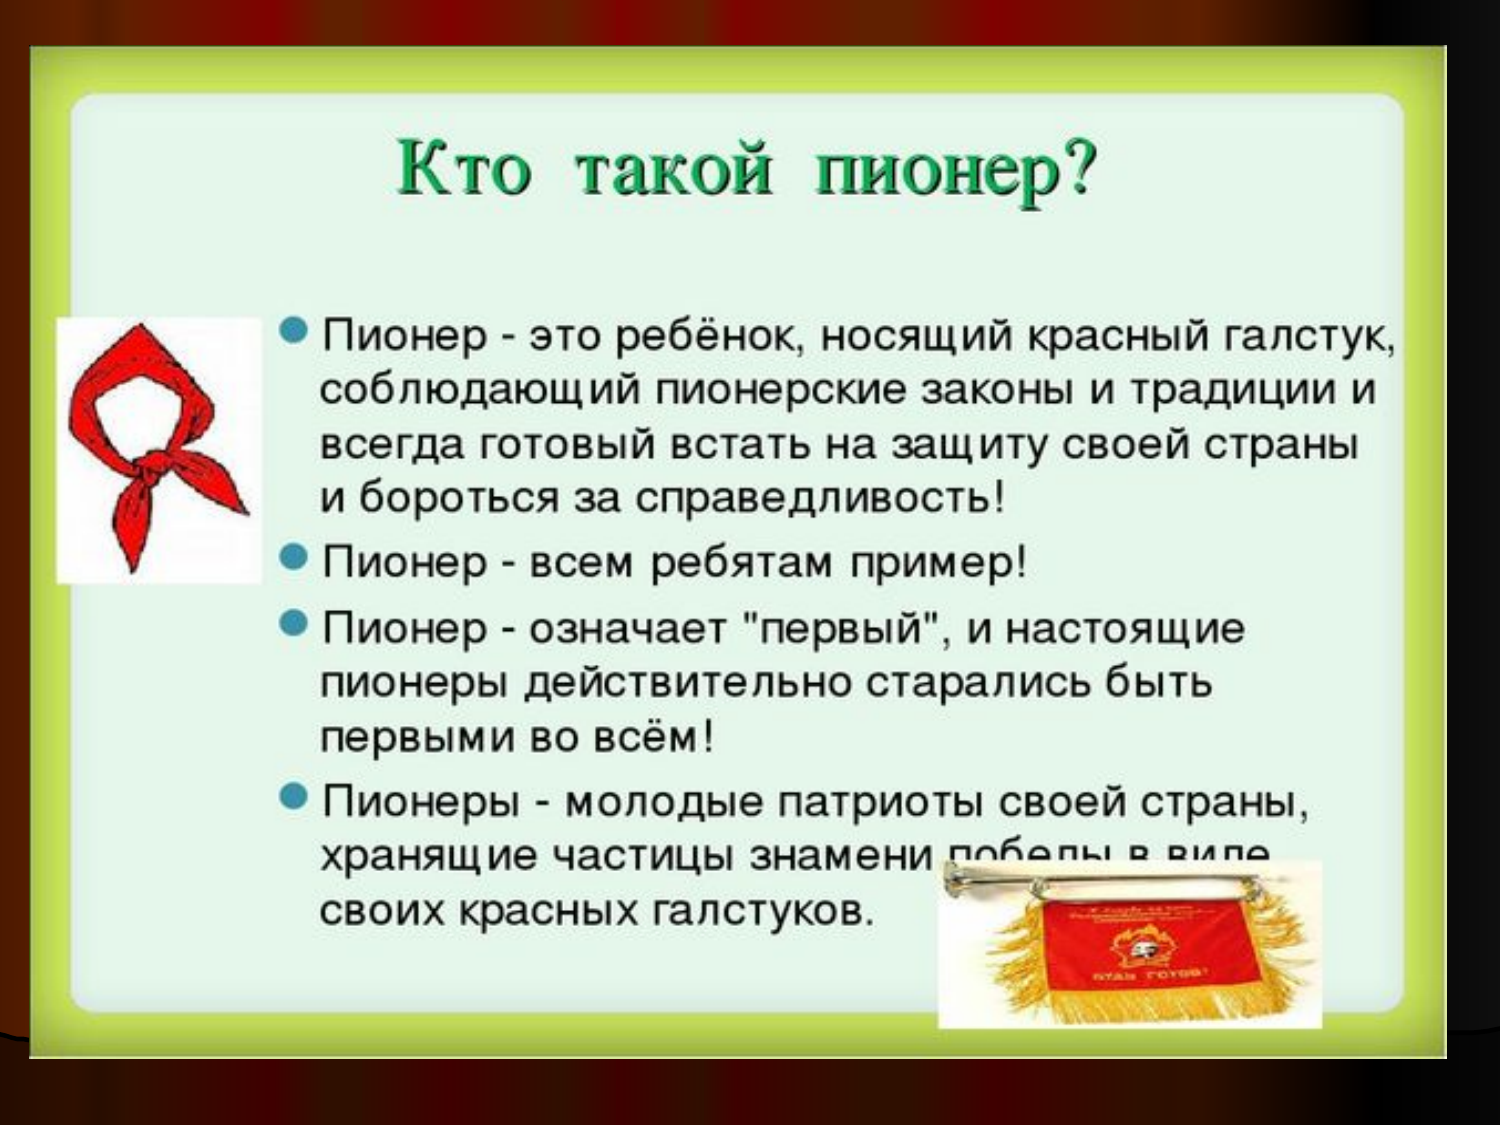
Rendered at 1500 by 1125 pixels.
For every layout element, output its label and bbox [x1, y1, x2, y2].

list [29, 45, 1447, 1059]
